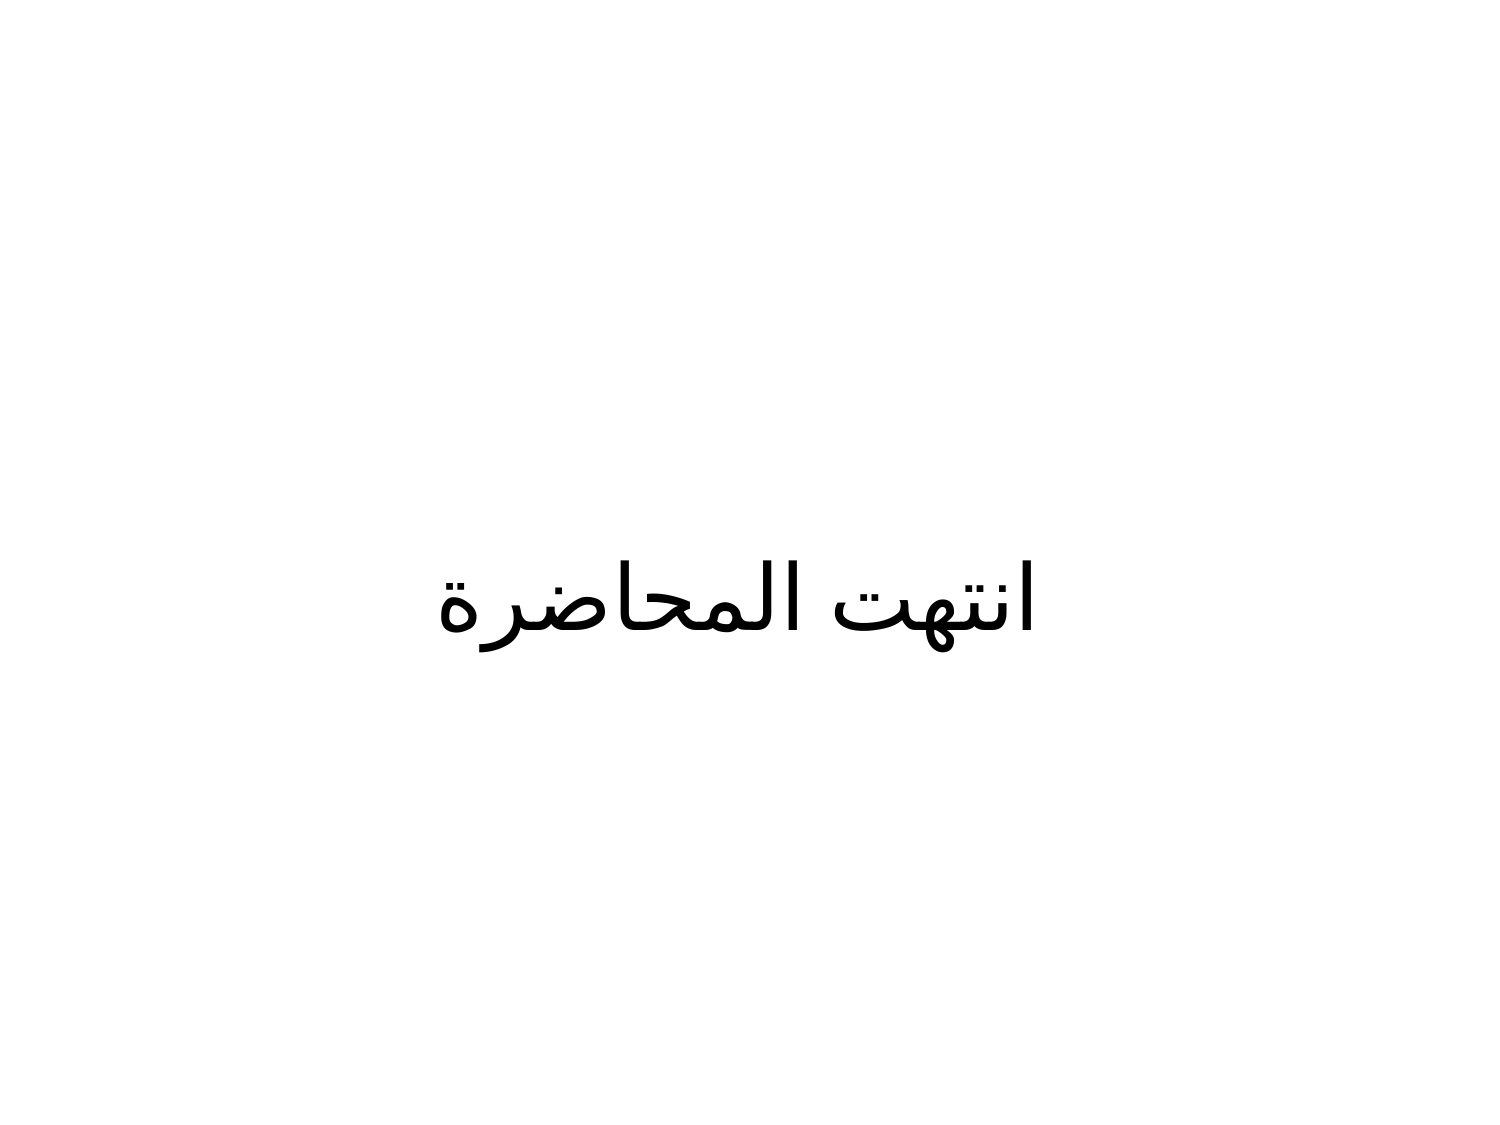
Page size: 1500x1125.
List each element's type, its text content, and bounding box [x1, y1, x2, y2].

title انتهت المحاضرة [75, 500, 1425, 688]
